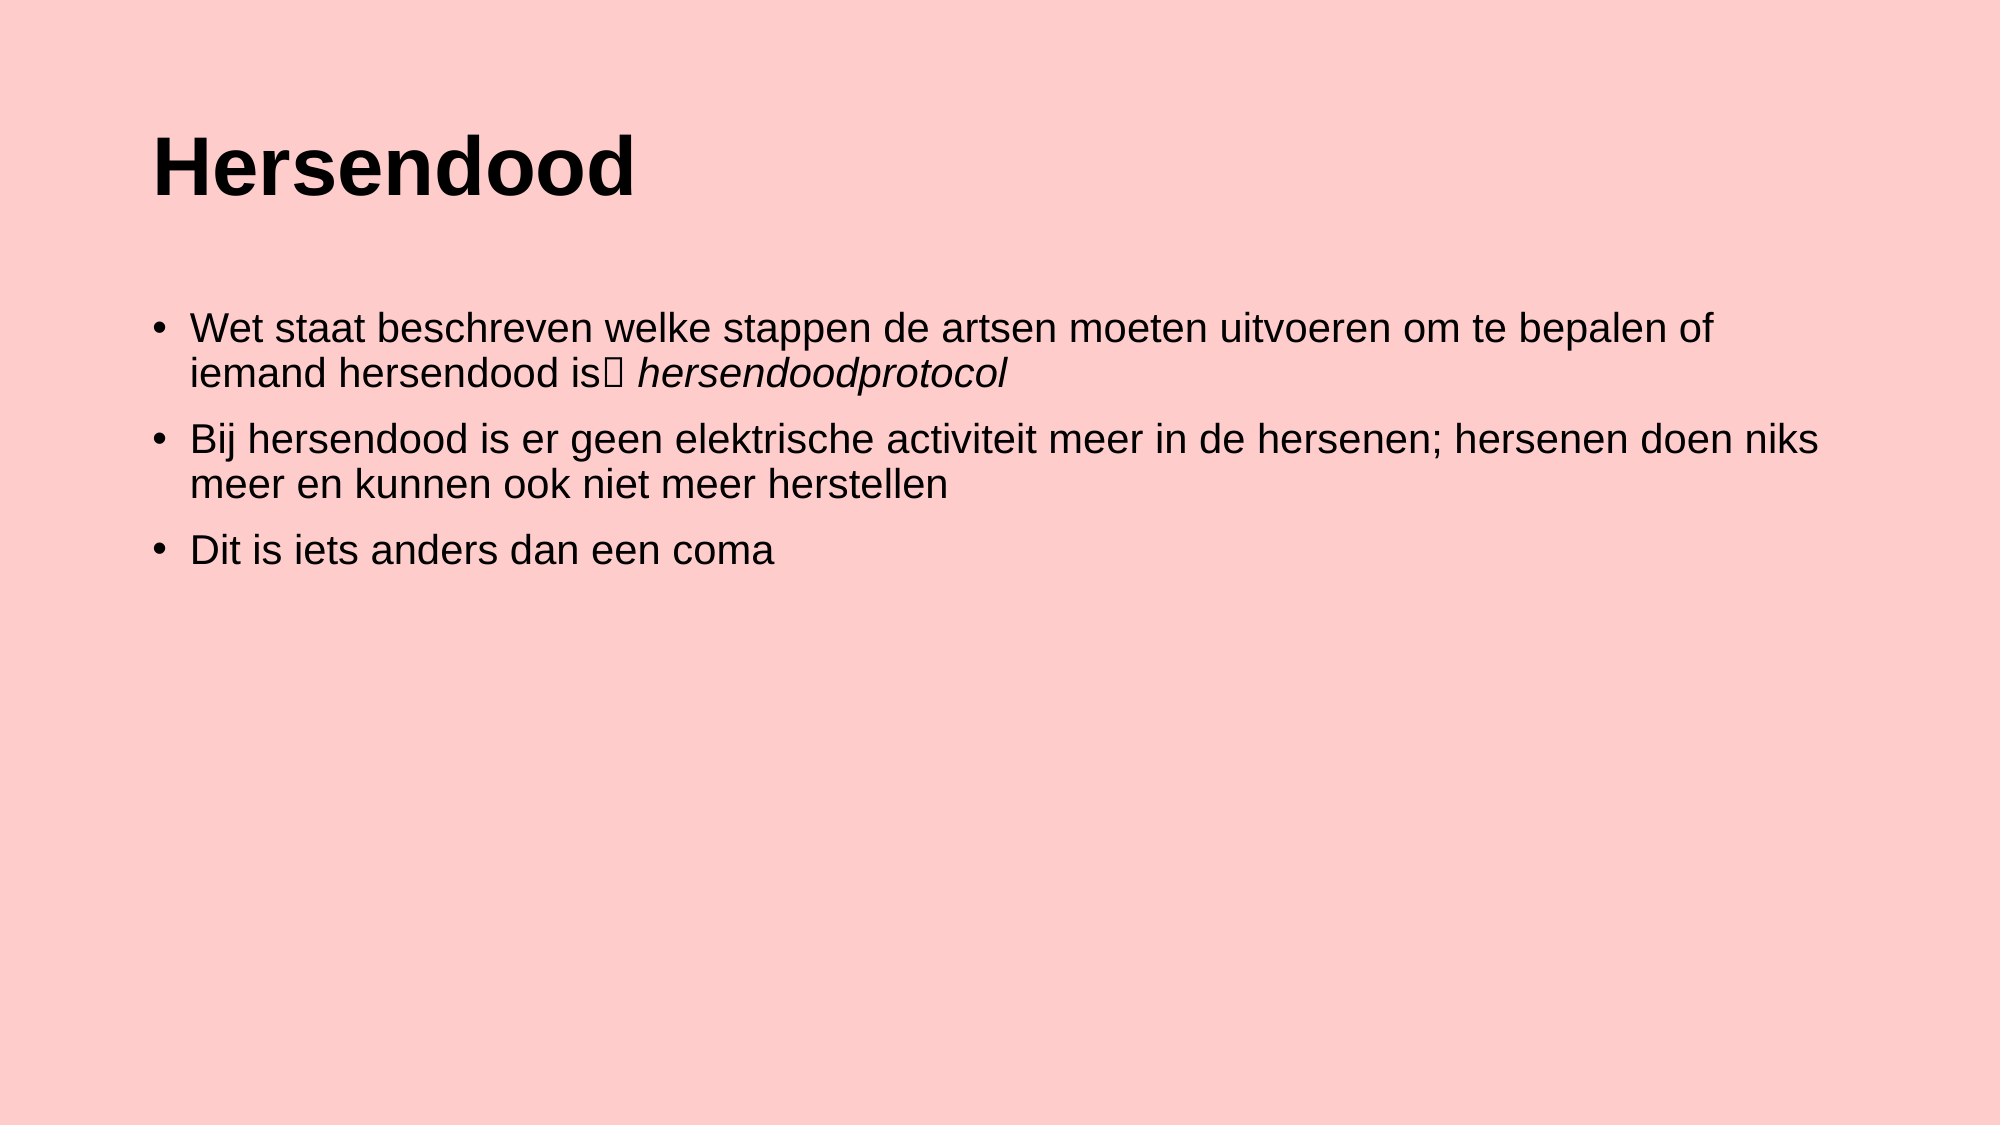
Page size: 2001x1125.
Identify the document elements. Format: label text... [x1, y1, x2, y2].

title Hersendood [137, 59, 1863, 278]
list Wet staat beschreven welke stappen de artsen moeten uitvoeren om te bepalen of iemand hersendood is hersendoodprotocol Bij hersendood is er geen elektrische activiteit meer in de hersenen; hersenen doen niks meer en kunnen ook niet meer herstellen Dit is iets anders dan een coma [137, 299, 1863, 1014]
